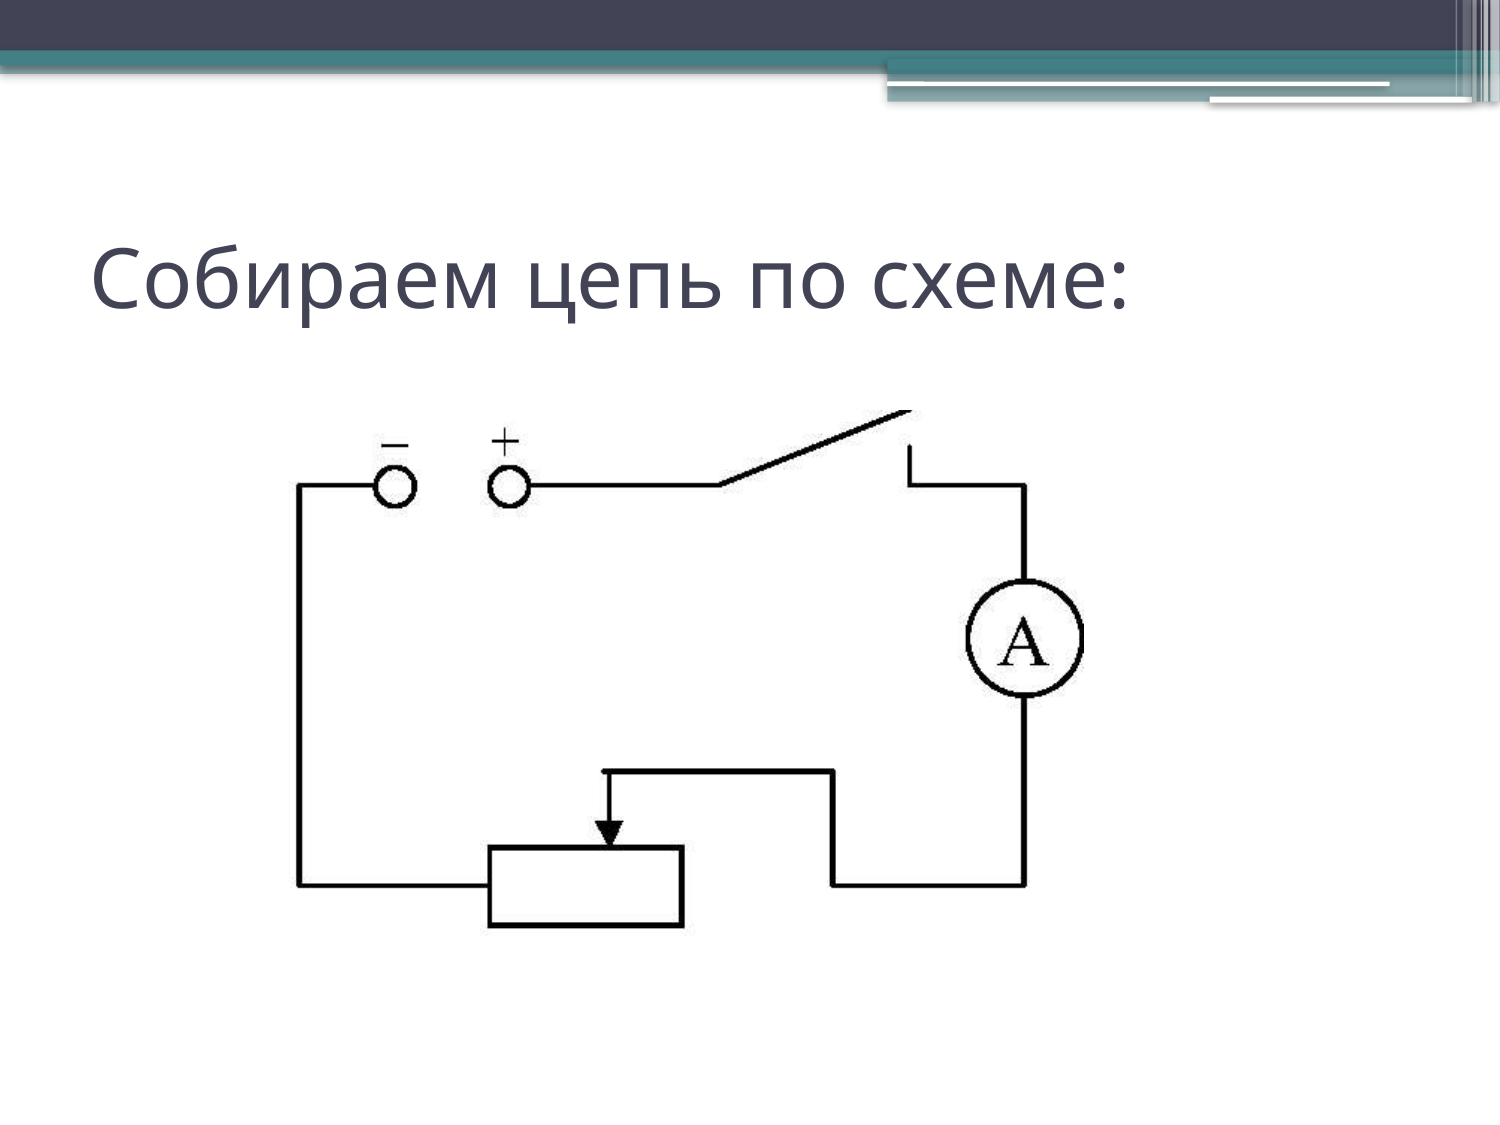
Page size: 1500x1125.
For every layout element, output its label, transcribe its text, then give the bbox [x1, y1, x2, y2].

title Собираем цепь по схеме: [75, 187, 1425, 363]
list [277, 410, 1084, 945]
